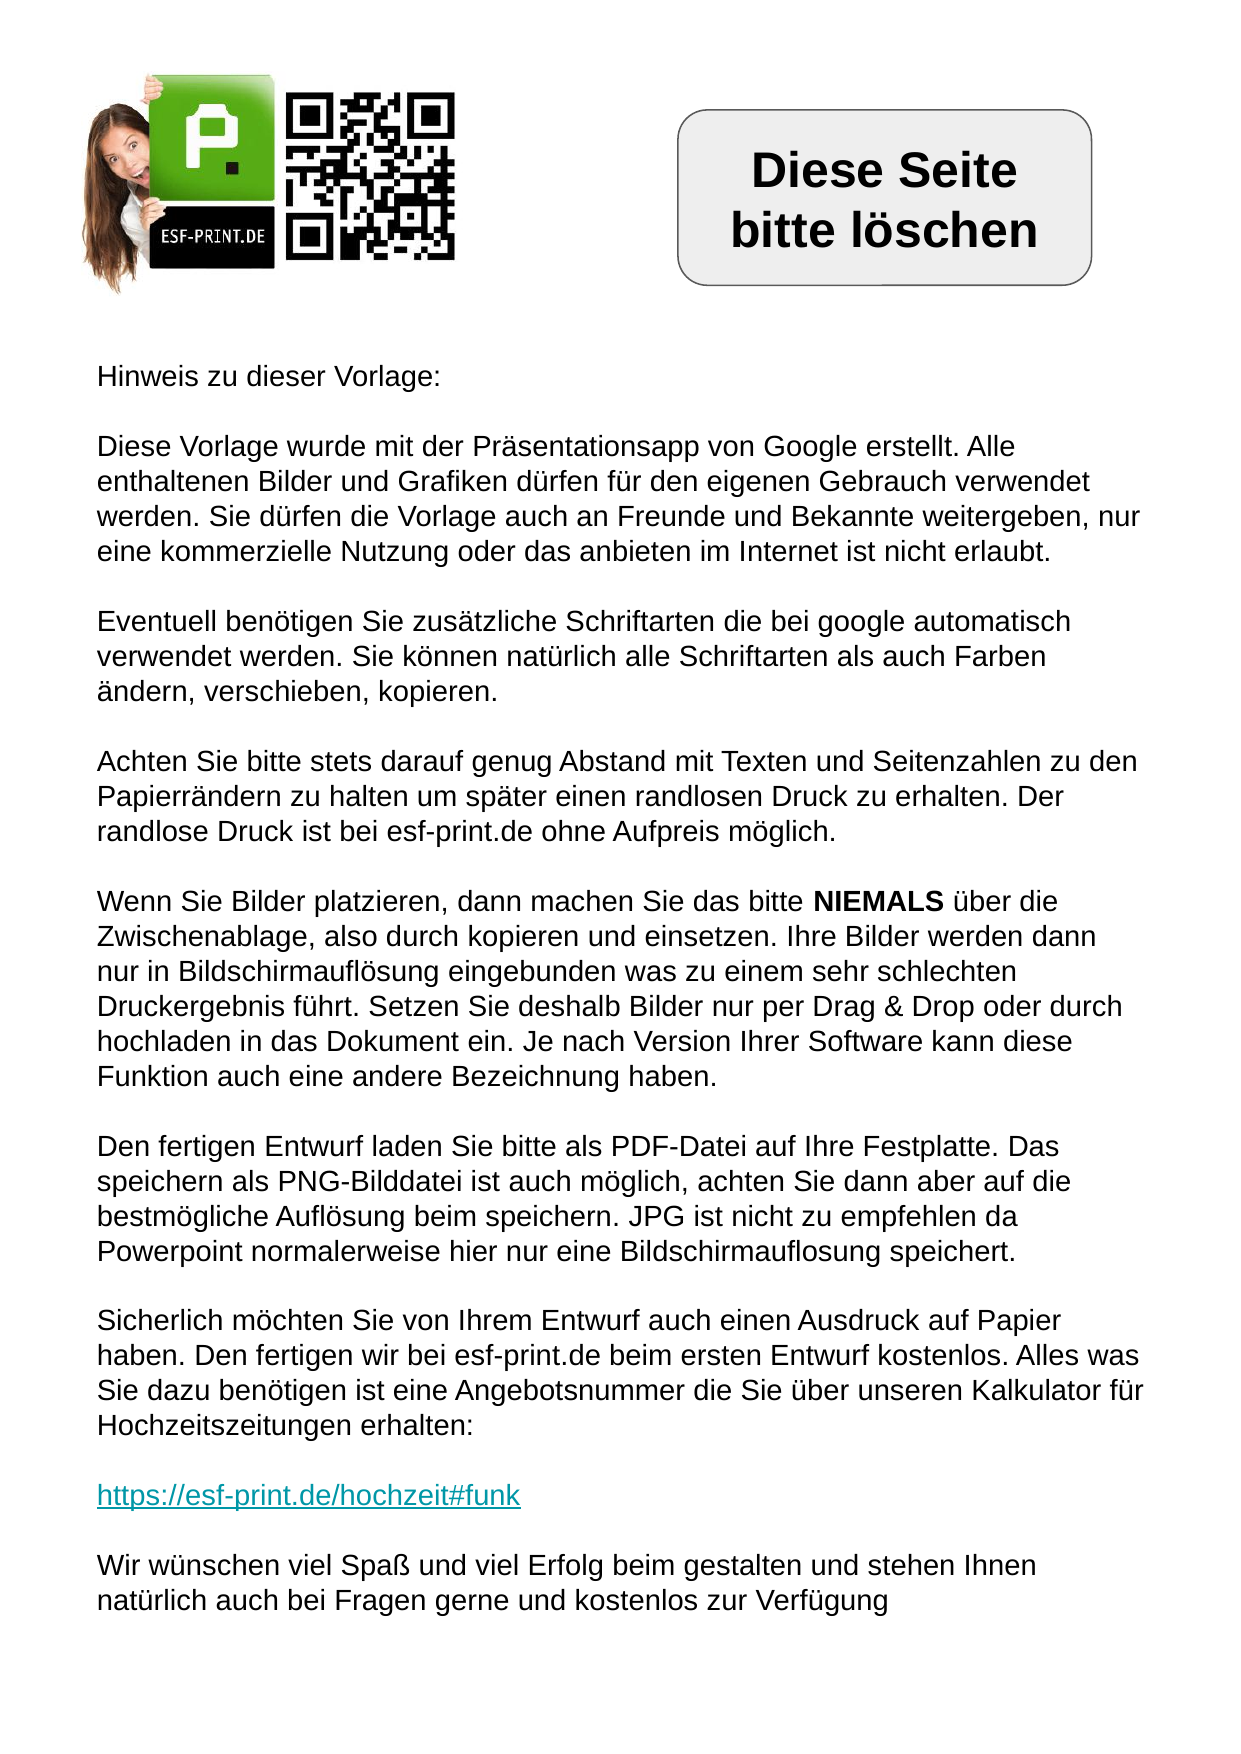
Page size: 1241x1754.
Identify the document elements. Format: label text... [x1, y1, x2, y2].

picture [81, 70, 469, 297]
text_box Hinweis zu dieser Vorlage: Diese Vorlage wurde mit der Präsentationsapp von Google erstellt. Alle enthaltenen Bilder und Grafiken dürfen für den eigenen Gebrauch verwendet werden. Sie dürfen die Vorlage auch an Freunde und Bekannte weitergeben, nur eine kommerzielle Nutzung oder das anbieten im Internet ist nicht erlaubt. Eventuell benötigen Sie zusätzliche Schriftarten die bei google automatisch verwendet werden. Sie können natürlich alle Schriftarten als auch Farben ändern, verschieben, kopieren. Achten Sie bitte stets darauf genug Abstand mit Texten und Seitenzahlen zu den Papierrändern zu halten um später einen randlosen Druck zu erhalten. Der randlose Druck ist bei esf-print.de ohne Aufpreis möglich. Wenn Sie Bilder platzieren, dann machen Sie das bitte NIEMALS über die Zwischenablage, also durch kopieren und einsetzen. Ihre Bilder werden dann nur in Bildschirmauflösung eingebunden was zu einem sehr schlechten Druckergebnis führt. Setzen Sie deshalb Bilder nur per Drag & Drop oder durch hochladen in das Dokument ein. Je nach Version Ihrer Software kann diese Funktion auch eine andere Bezeichnung haben. Den fertigen Entwurf laden Sie bitte als PDF-Datei auf Ihre Festplatte. Das speichern als PNG-Bilddatei ist auch möglich, achten Sie dann aber auf die bestmögliche Auflösung beim speichern. JPG ist nicht zu empfehlen da Powerpoint normalerweise hier nur eine Bildschirmauflosung speichert. Sicherlich möchten Sie von Ihrem Entwurf auch einen Ausdruck auf Papier haben. Den fertigen wir bei esf-print.de beim ersten Entwurf kostenlos. Alles was Sie dazu benötigen ist eine Angebotsnummer die Sie über unseren Kalkulator für Hochzeitszeitungen erhalten: https://esf-print.de/hochzeit#funk Wir wünschen viel Spaß und viel Erfolg beim gestalten und stehen Ihnen natürlich auch bei Fragen gerne und kostenlos zur Verfügung [81, 342, 1161, 1692]
text_box Diese Seite bitte löschen [677, 109, 1092, 286]
